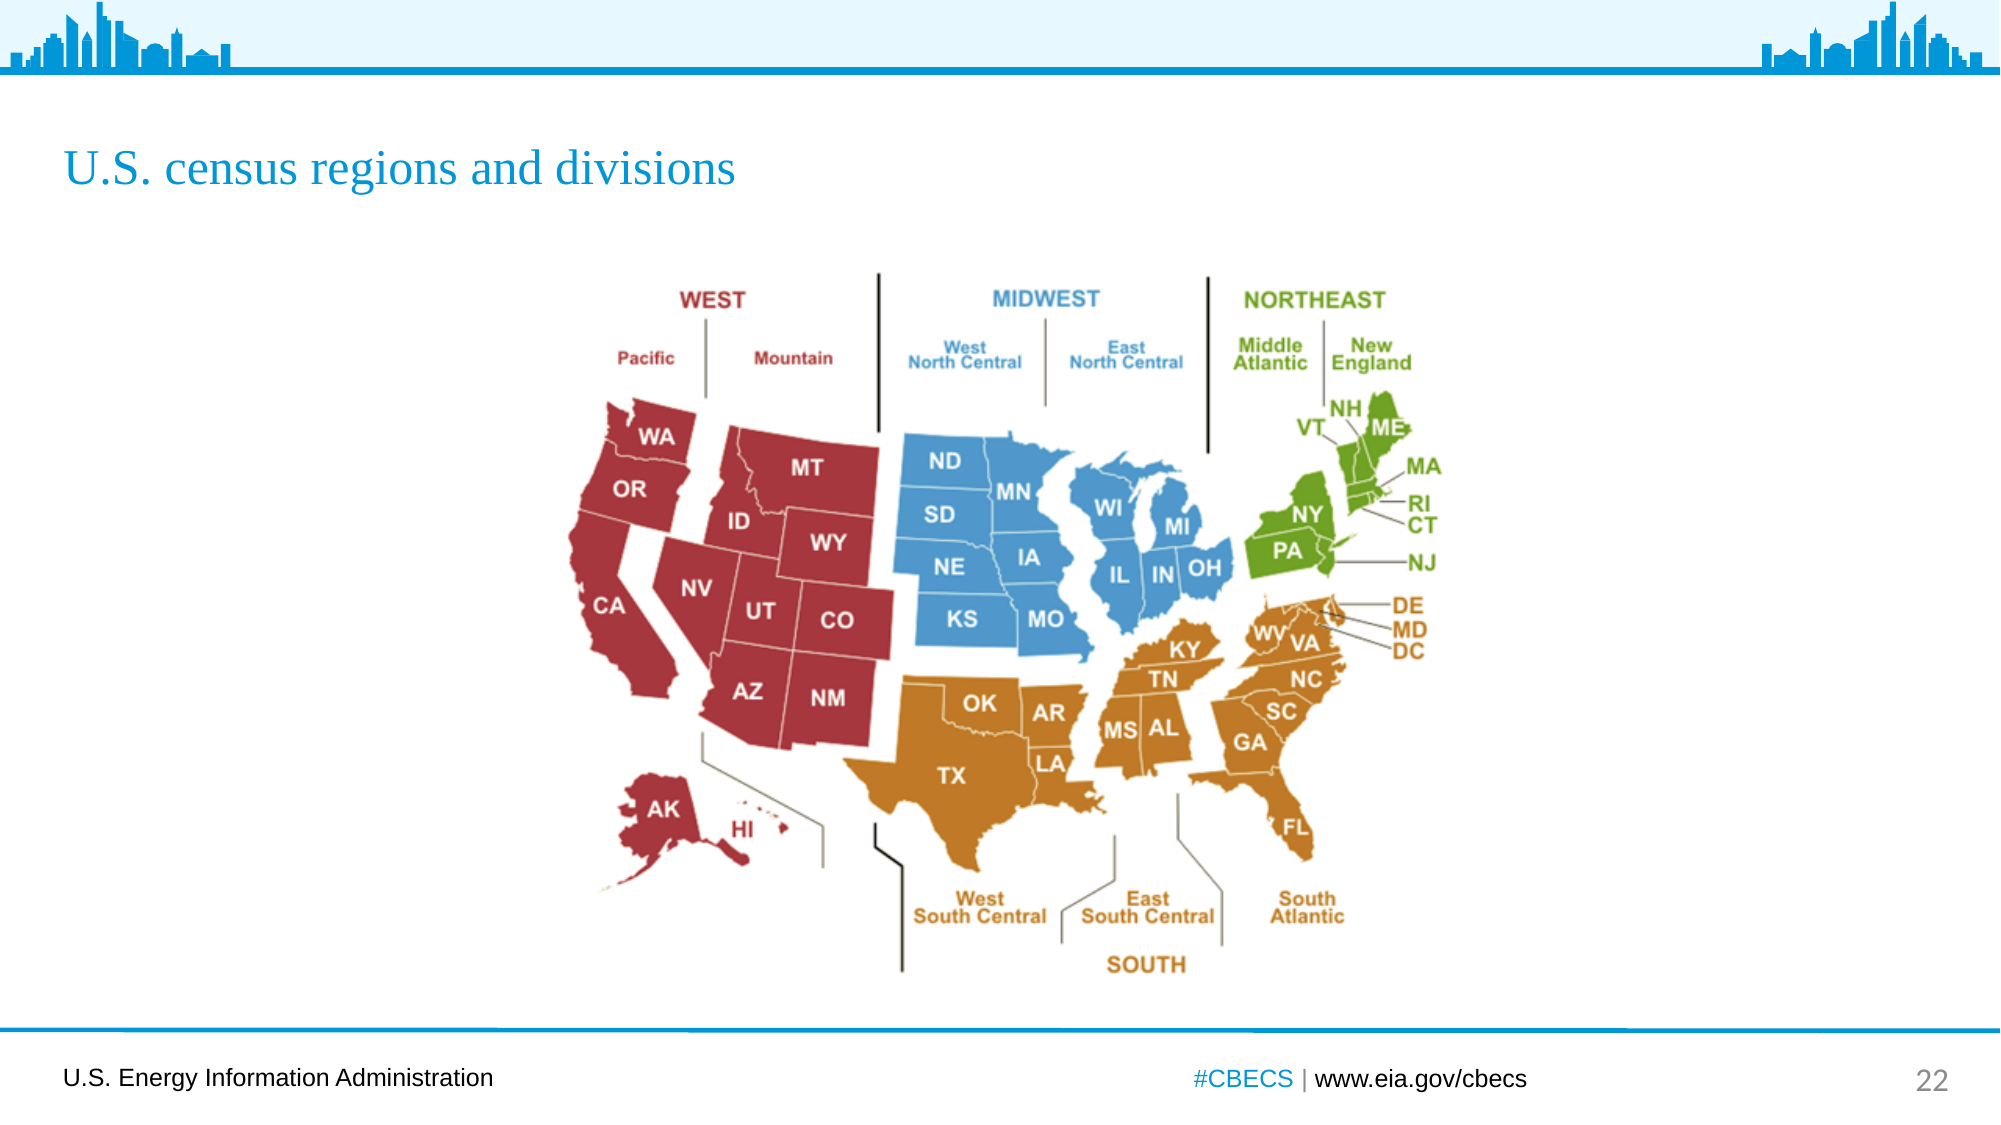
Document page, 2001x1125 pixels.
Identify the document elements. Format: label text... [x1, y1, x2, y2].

footer #CBECS | www.eia.gov/cbecs [1023, 1047, 1699, 1107]
slide_number 22 [1886, 1048, 1978, 1109]
title U.S. census regions and divisions [48, 77, 1952, 202]
picture [545, 260, 1455, 989]
